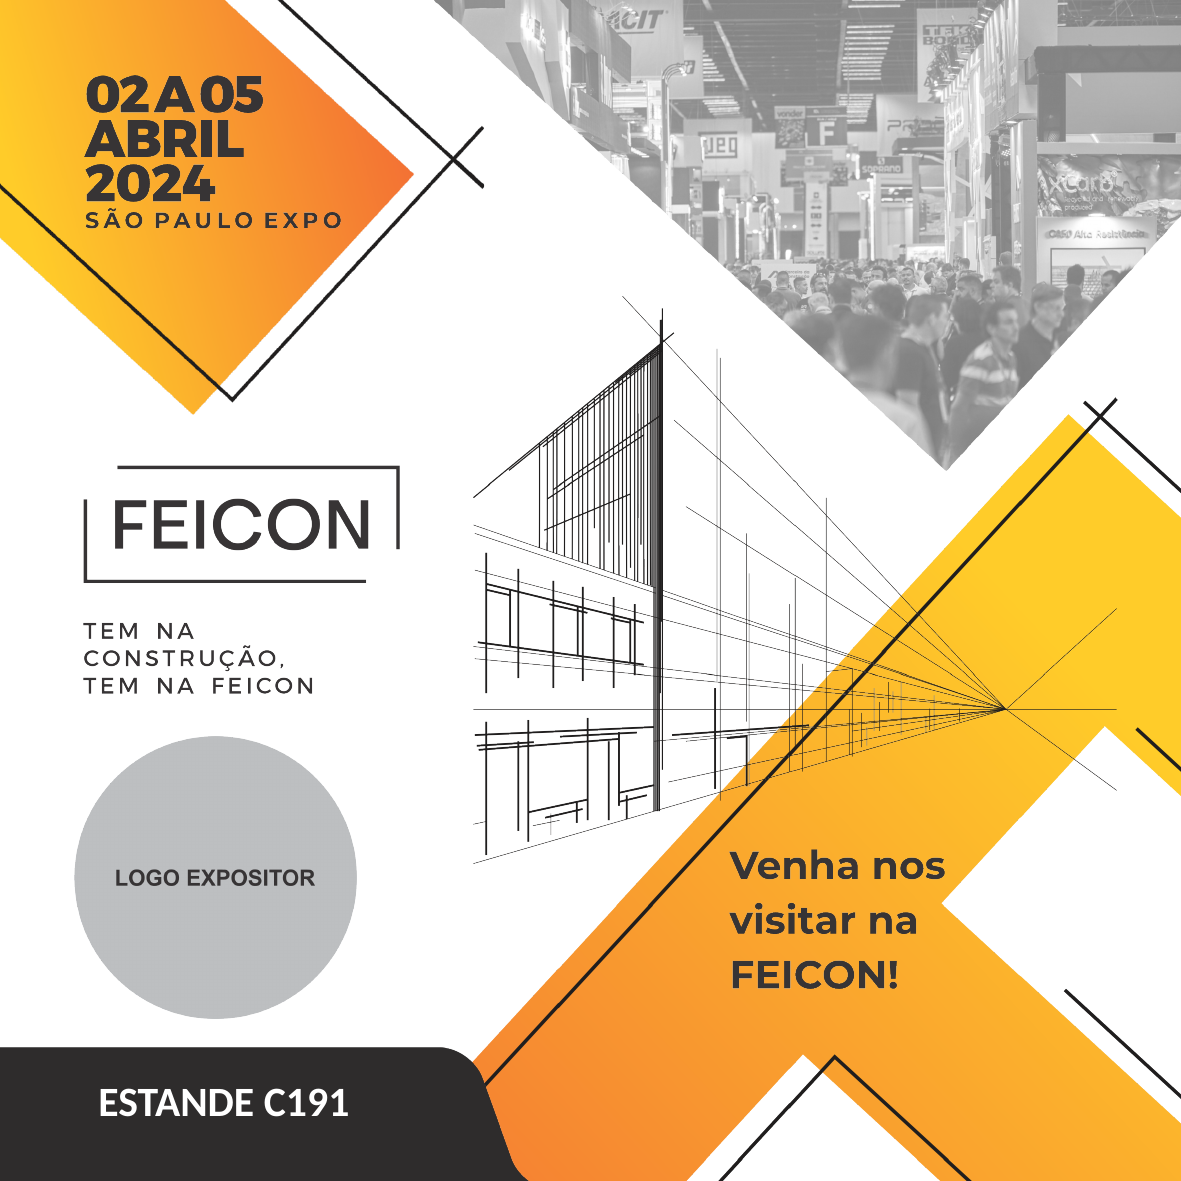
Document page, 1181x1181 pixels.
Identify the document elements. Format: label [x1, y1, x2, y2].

picture [0, 0, 1181, 1181]
text_box [0, 641, 327, 1047]
